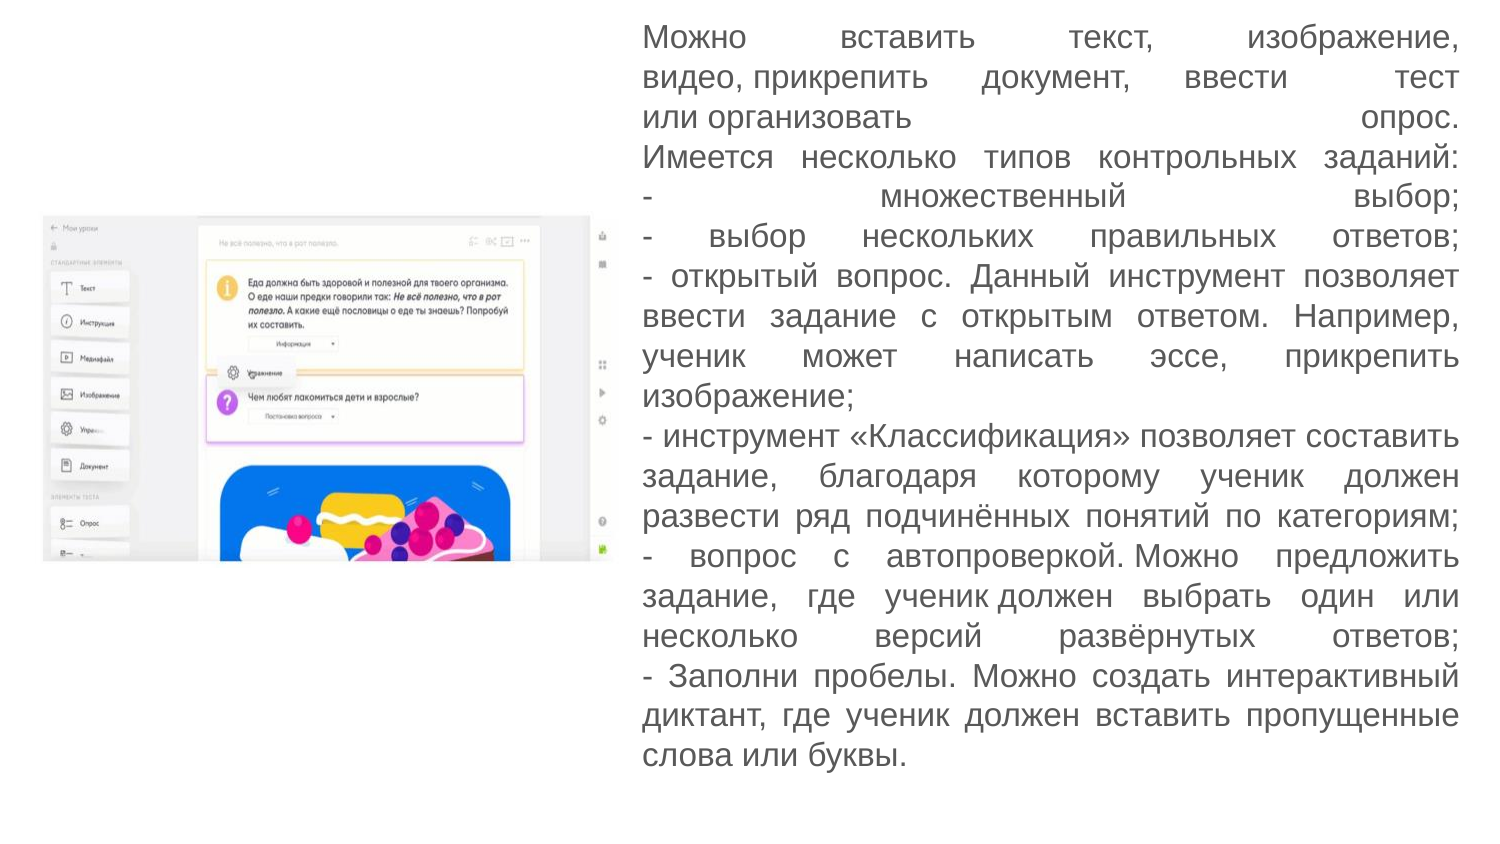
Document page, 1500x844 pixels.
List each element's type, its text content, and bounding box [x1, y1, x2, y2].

picture [35, 211, 621, 568]
title Можно вставить текст, изображение, видео, прикрепить документ, ввести тест или организовать опрос. Имеется несколько типов контрольных заданий: - множественный выбор; - выбор нескольких правильных ответов; - открытый вопрос. Данный инструмент позволяет ввести задание с открытым ответом. Например, ученик может написать эссе, прикрепить изображение; - инструмент «Классификация» позволяет составить задание, благодаря которому ученик должен развести ряд подчинённых понятий по категориям; - вопрос с автопроверкой. Можно предложить задание, где ученик должен выбрать один или несколько версий развёрнутых ответов; - Заполни пробелы. Можно создать интерактивный диктант, где ученик должен вставить пропущенные слова или буквы. [627, 0, 1476, 670]
